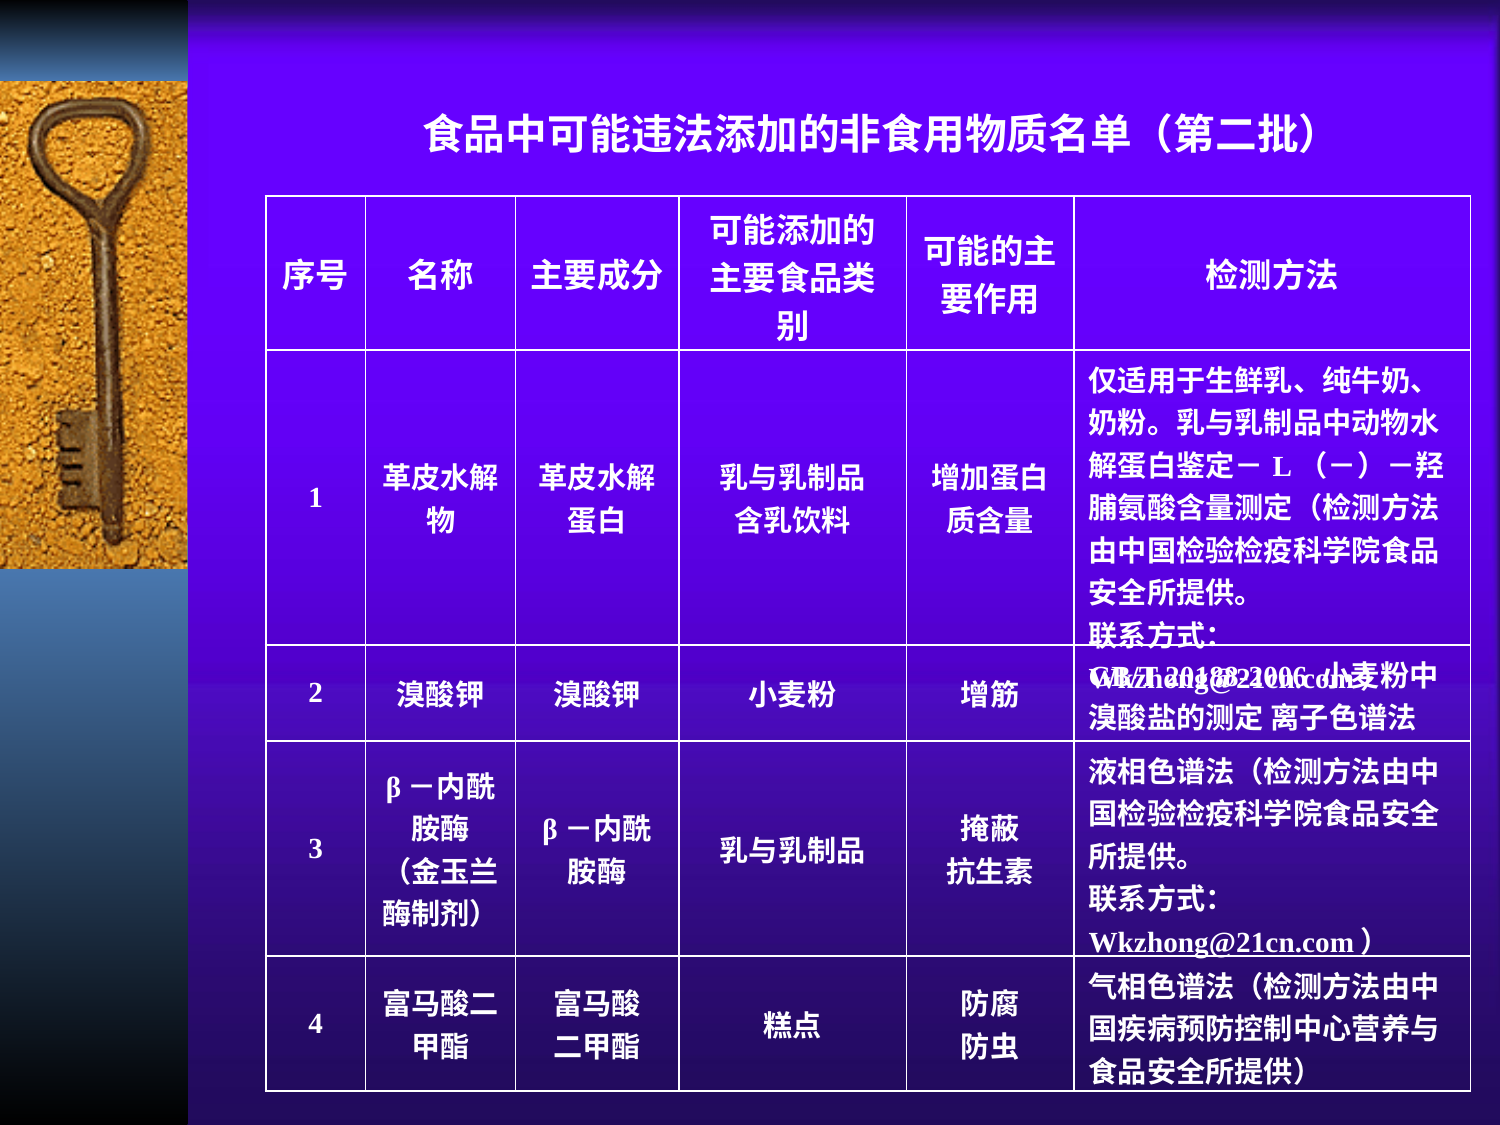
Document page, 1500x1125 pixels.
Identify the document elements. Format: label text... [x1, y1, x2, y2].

table_cell 防腐 防虫 [907, 957, 1073, 1090]
table_cell 富马酸 二甲酯 [516, 957, 678, 1090]
table_cell 溴酸钾 [516, 646, 678, 740]
table_cell 1 [267, 351, 365, 644]
table_header 可能的主要作用 [907, 197, 1073, 349]
table_header 检测方法 [1075, 197, 1470, 349]
table_header 序号 [267, 197, 365, 349]
table_cell 4 [267, 957, 365, 1090]
table_cell 液相色谱法（检测方法由中国检验检疫科学院食品安全所提供。 联系方式： Wkzhong@21cn.com） [1075, 742, 1470, 955]
table_cell 掩蔽 抗生素 [907, 742, 1073, 955]
table_cell 气相色谱法（检测方法由中国疾病预防控制中心营养与食品安全所提供） [1075, 957, 1470, 1090]
table_cell 2 [267, 646, 365, 740]
table_header 名称 [366, 197, 515, 349]
table_cell 革皮水解物 [366, 351, 515, 644]
picture [0, 0, 1500, 1125]
table_cell GB/T 20188-2006 小麦粉中溴酸盐的测定 离子色谱法 [1075, 646, 1470, 740]
table_header 可能添加的主要食品类别 [680, 197, 906, 349]
table_cell 3 [267, 742, 365, 955]
table_cell 革皮水解蛋白 [516, 351, 678, 644]
table_header 主要成分 [516, 197, 678, 349]
table_cell β－内酰胺酶 [516, 742, 678, 955]
table_cell 仅适用于生鲜乳、纯牛奶、奶粉。乳与乳制品中动物水解蛋白鉴定－L（－）－羟脯氨酸含量测定（检测方法由中国检验检疫科学院食品安全所提供。 联系方式： Wkzhong@21cn.com） [1075, 351, 1470, 644]
table_cell 小麦粉 [680, 646, 906, 740]
table_cell 乳与乳制品 含乳饮料 [680, 351, 906, 644]
table_cell 增筋 [907, 646, 1073, 740]
text_box 食品中可能违法添加的非食用物质名单（第二批） [407, 100, 1365, 195]
table_cell 富马酸二甲酯 [366, 957, 515, 1090]
table_cell 糕点 [680, 957, 906, 1090]
table_cell β－内酰胺酶 （金玉兰酶制剂） [366, 742, 515, 955]
table_cell 增加蛋白质含量 [907, 351, 1073, 644]
table_cell 溴酸钾 [366, 646, 515, 740]
table_cell 乳与乳制品 [680, 742, 906, 955]
